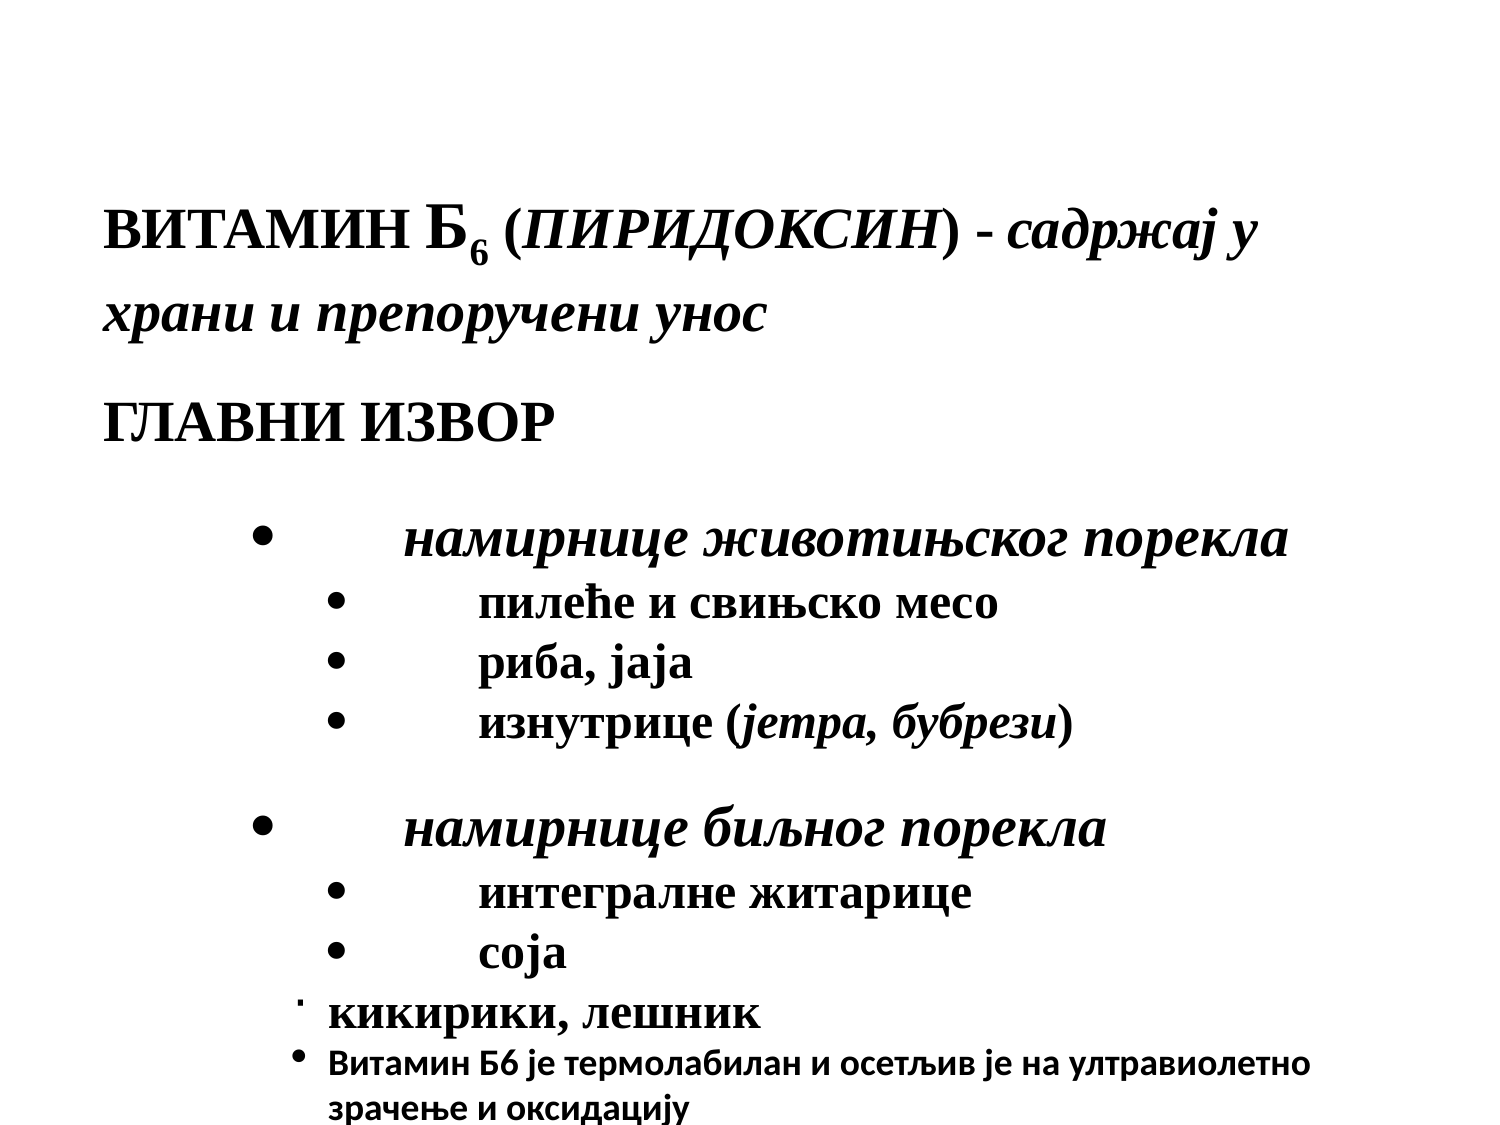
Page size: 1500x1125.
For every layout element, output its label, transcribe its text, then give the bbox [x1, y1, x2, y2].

text_box ВИТАМИН Б6 (ПИРИДОКСИН) - садржај у храни и препоручени унос ГЛАВНИ ИЗВОР · намирнице животињског порекла · пилеће и свињско месо · риба, јаја · изнутрице (јетра, бубрези) · намирнице биљног порекла · интегралне житарице · соја кикирики, лешник Витамин Б6 је термолабилан и осетљив је на ултравиолетно зрачење и оксидацију [88, 174, 1351, 1125]
